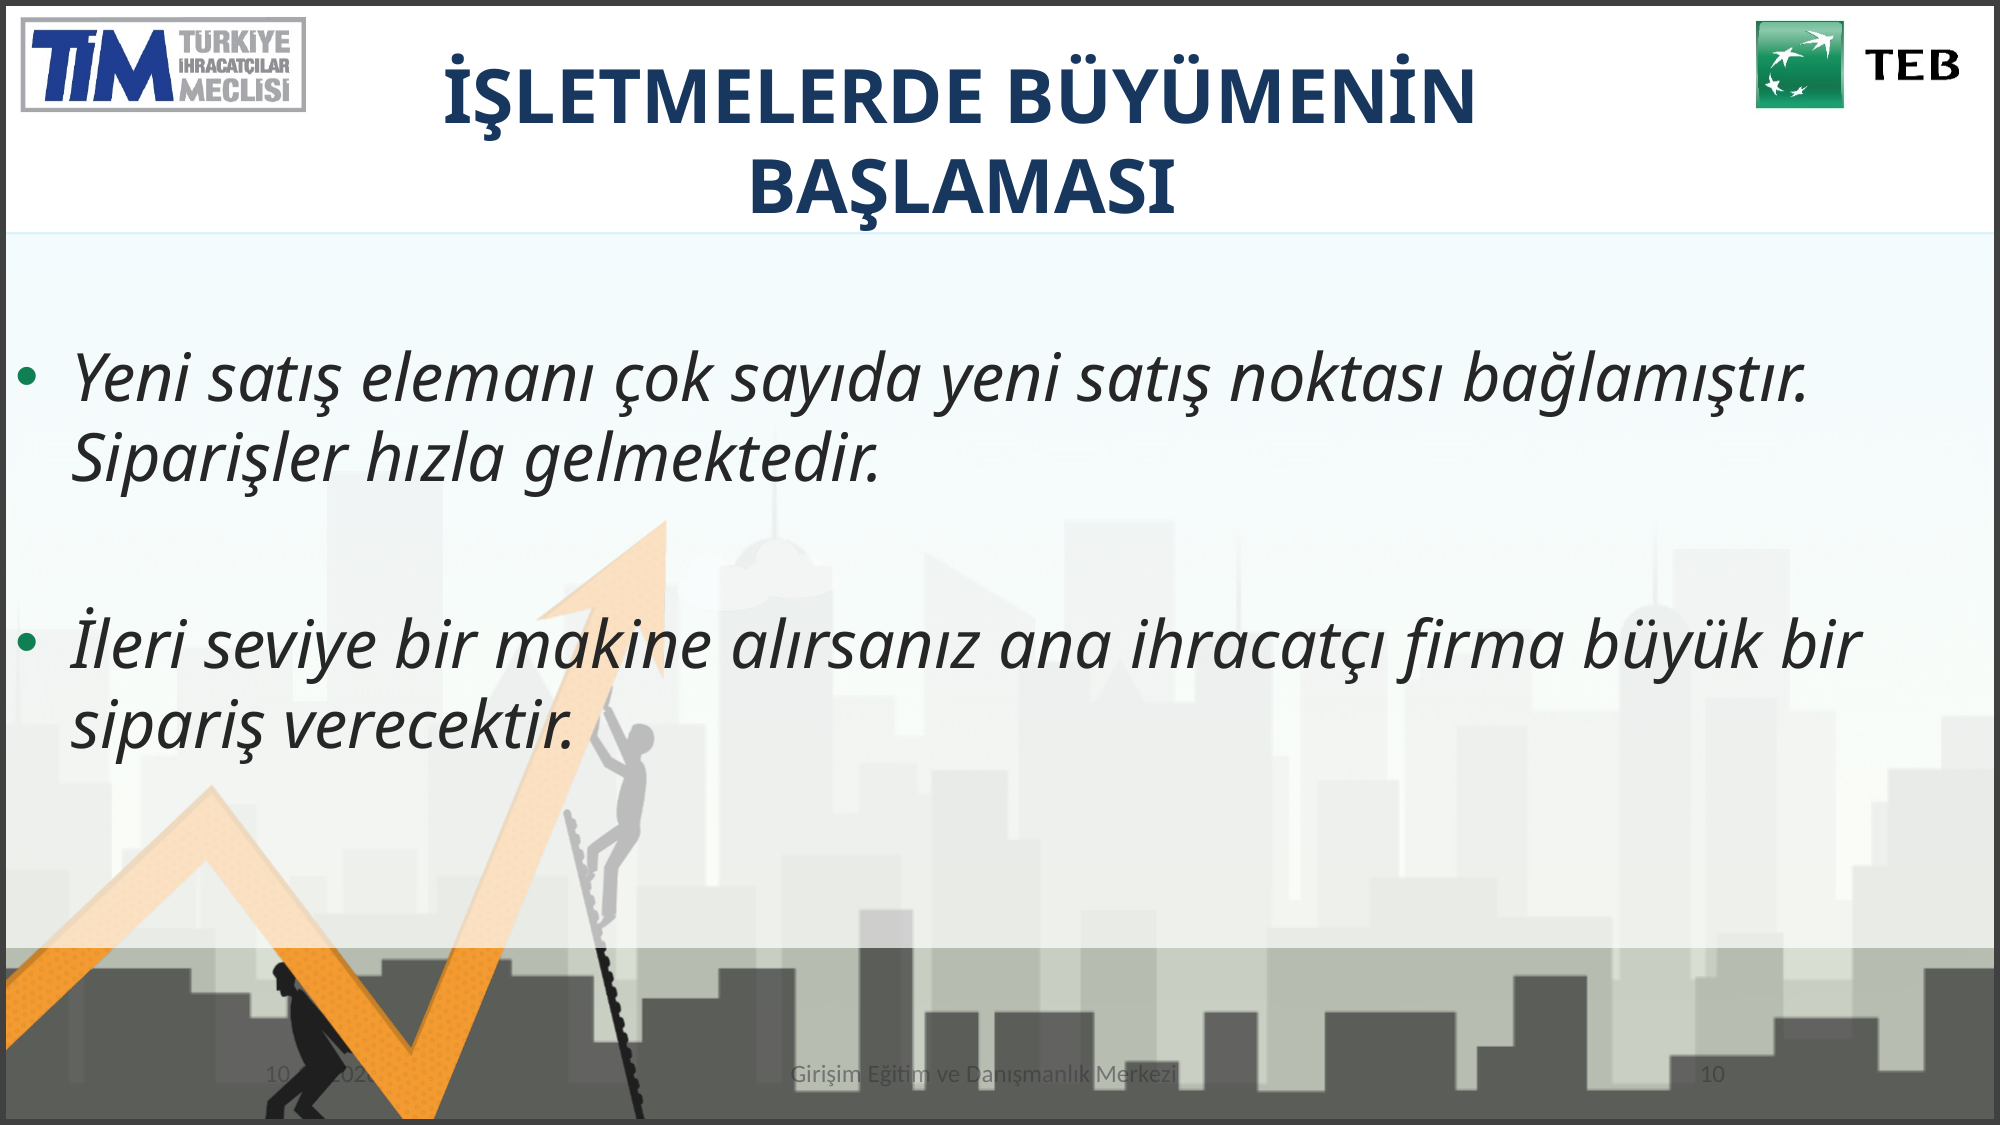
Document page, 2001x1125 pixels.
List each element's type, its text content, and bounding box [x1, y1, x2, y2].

text_box İşletme Sahibinin Büyüme İsteğinin Önündeki Engeller (dışsal-kurumsal): [12, 16, 314, 126]
text_box İşletme Sahibinin Büyüme İsteğinin Önündeki Engeller (dışsal-kurumsal): [1744, 17, 1972, 126]
picture [19, 14, 308, 114]
picture [1750, 14, 1967, 114]
picture [0, 232, 2000, 1125]
text_box [0, 0, 2000, 232]
